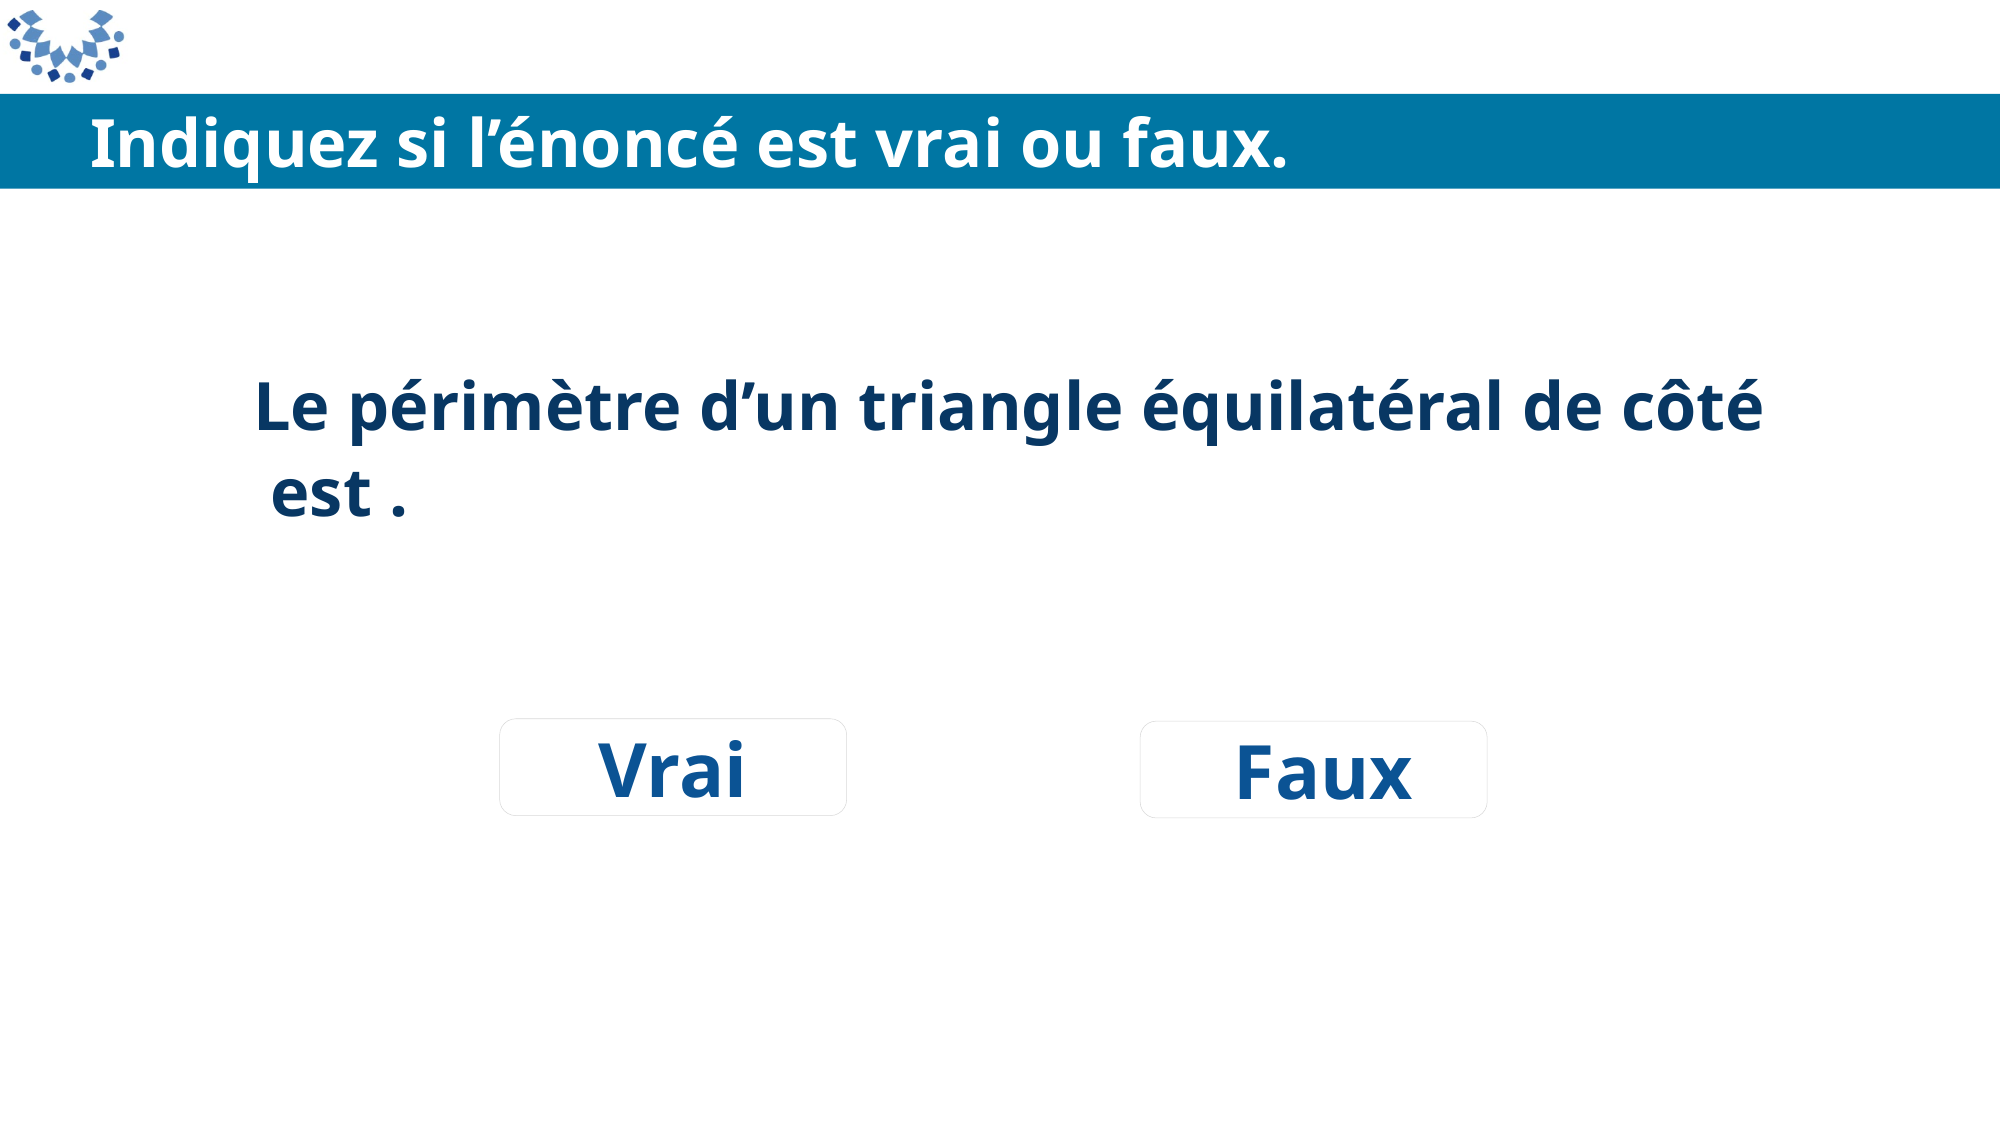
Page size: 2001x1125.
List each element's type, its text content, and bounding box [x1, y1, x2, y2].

picture [0, 10, 129, 87]
text_box Indiquez si l’énoncé est vrai ou faux. [0, 93, 2000, 189]
text_box Vrai [497, 716, 849, 818]
text_box Faux [1138, 719, 1490, 821]
